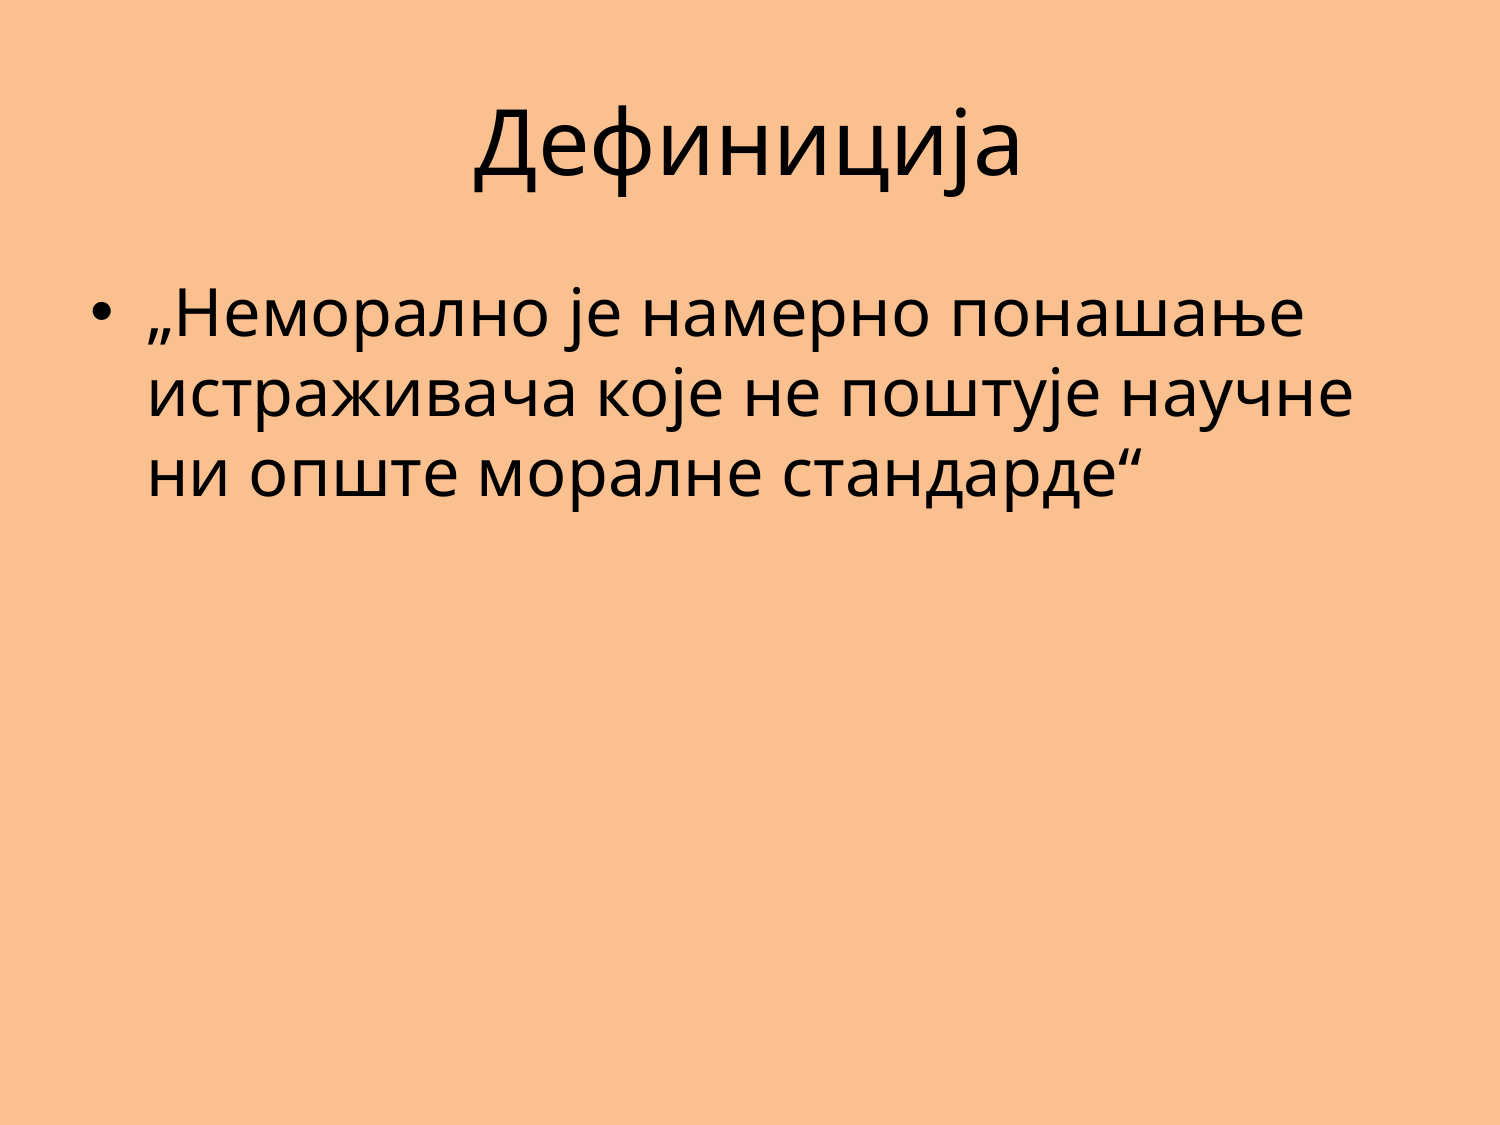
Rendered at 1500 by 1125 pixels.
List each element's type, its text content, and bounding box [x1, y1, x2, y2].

title Дефиниција [75, 45, 1425, 233]
list „Неморално је намерно понашање истраживача које не поштује научне ни опште моралне стандарде“ [75, 262, 1425, 1005]
